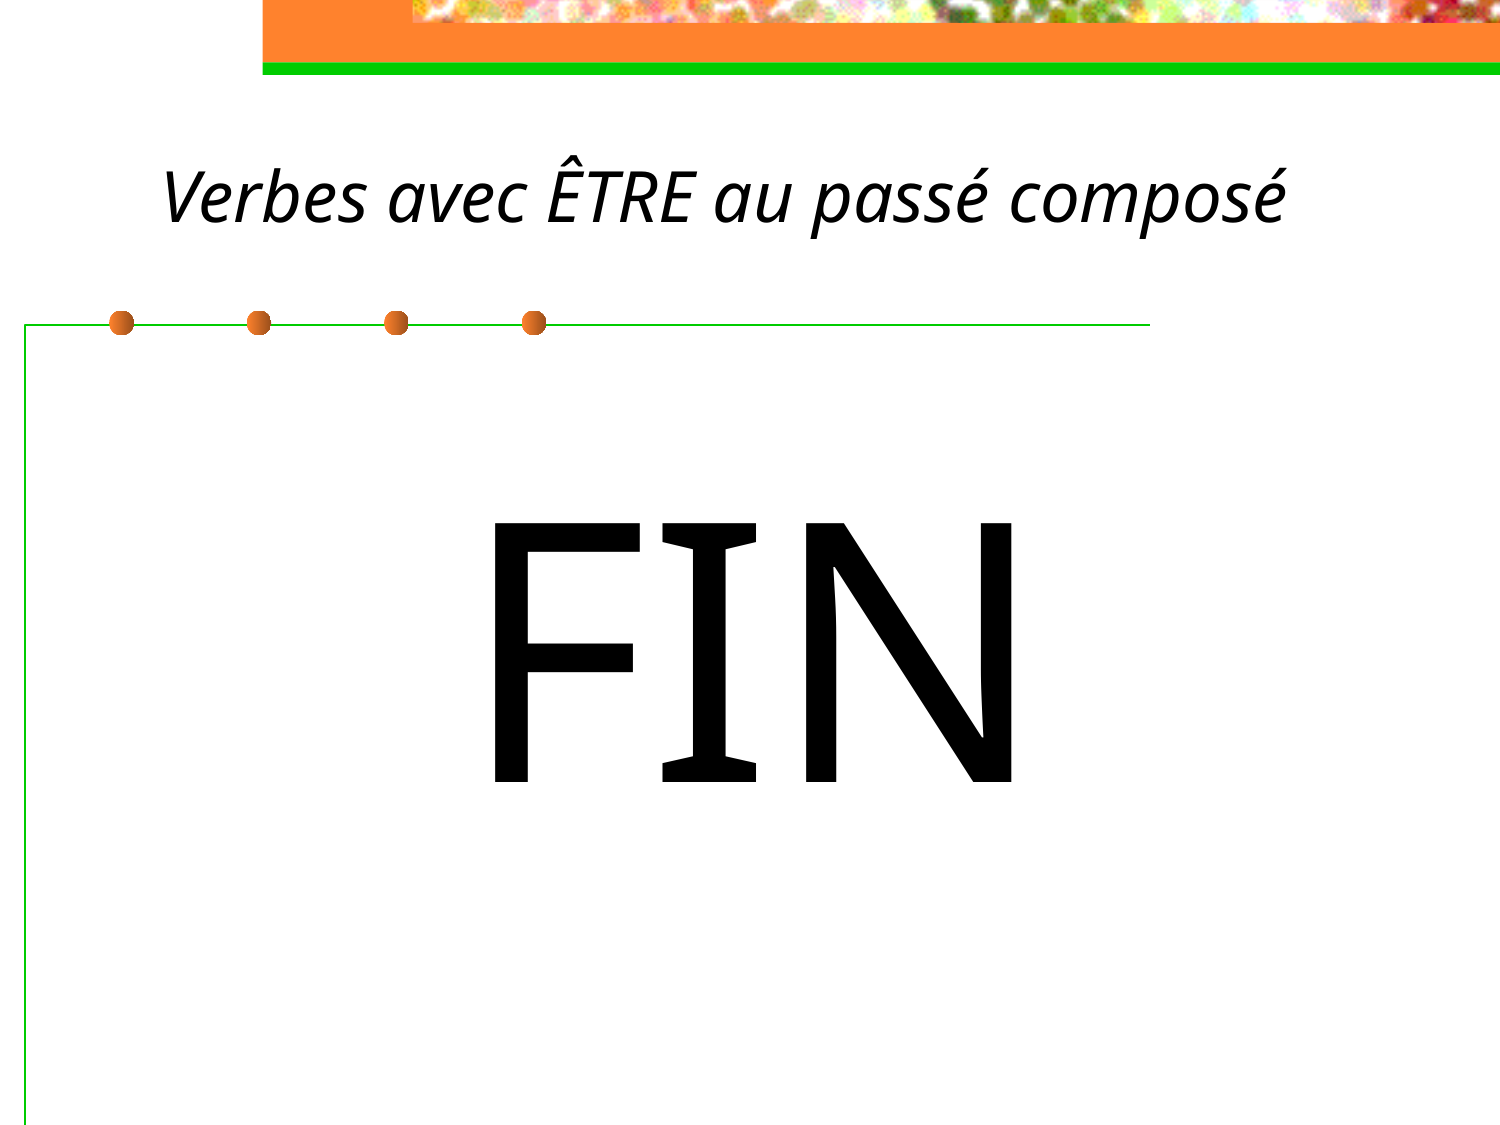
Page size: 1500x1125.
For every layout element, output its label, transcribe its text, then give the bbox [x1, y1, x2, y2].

list FIN [50, 412, 1458, 863]
picture [412, 0, 1500, 23]
title Verbes avec ÊTRE au passé composé [87, 99, 1363, 288]
